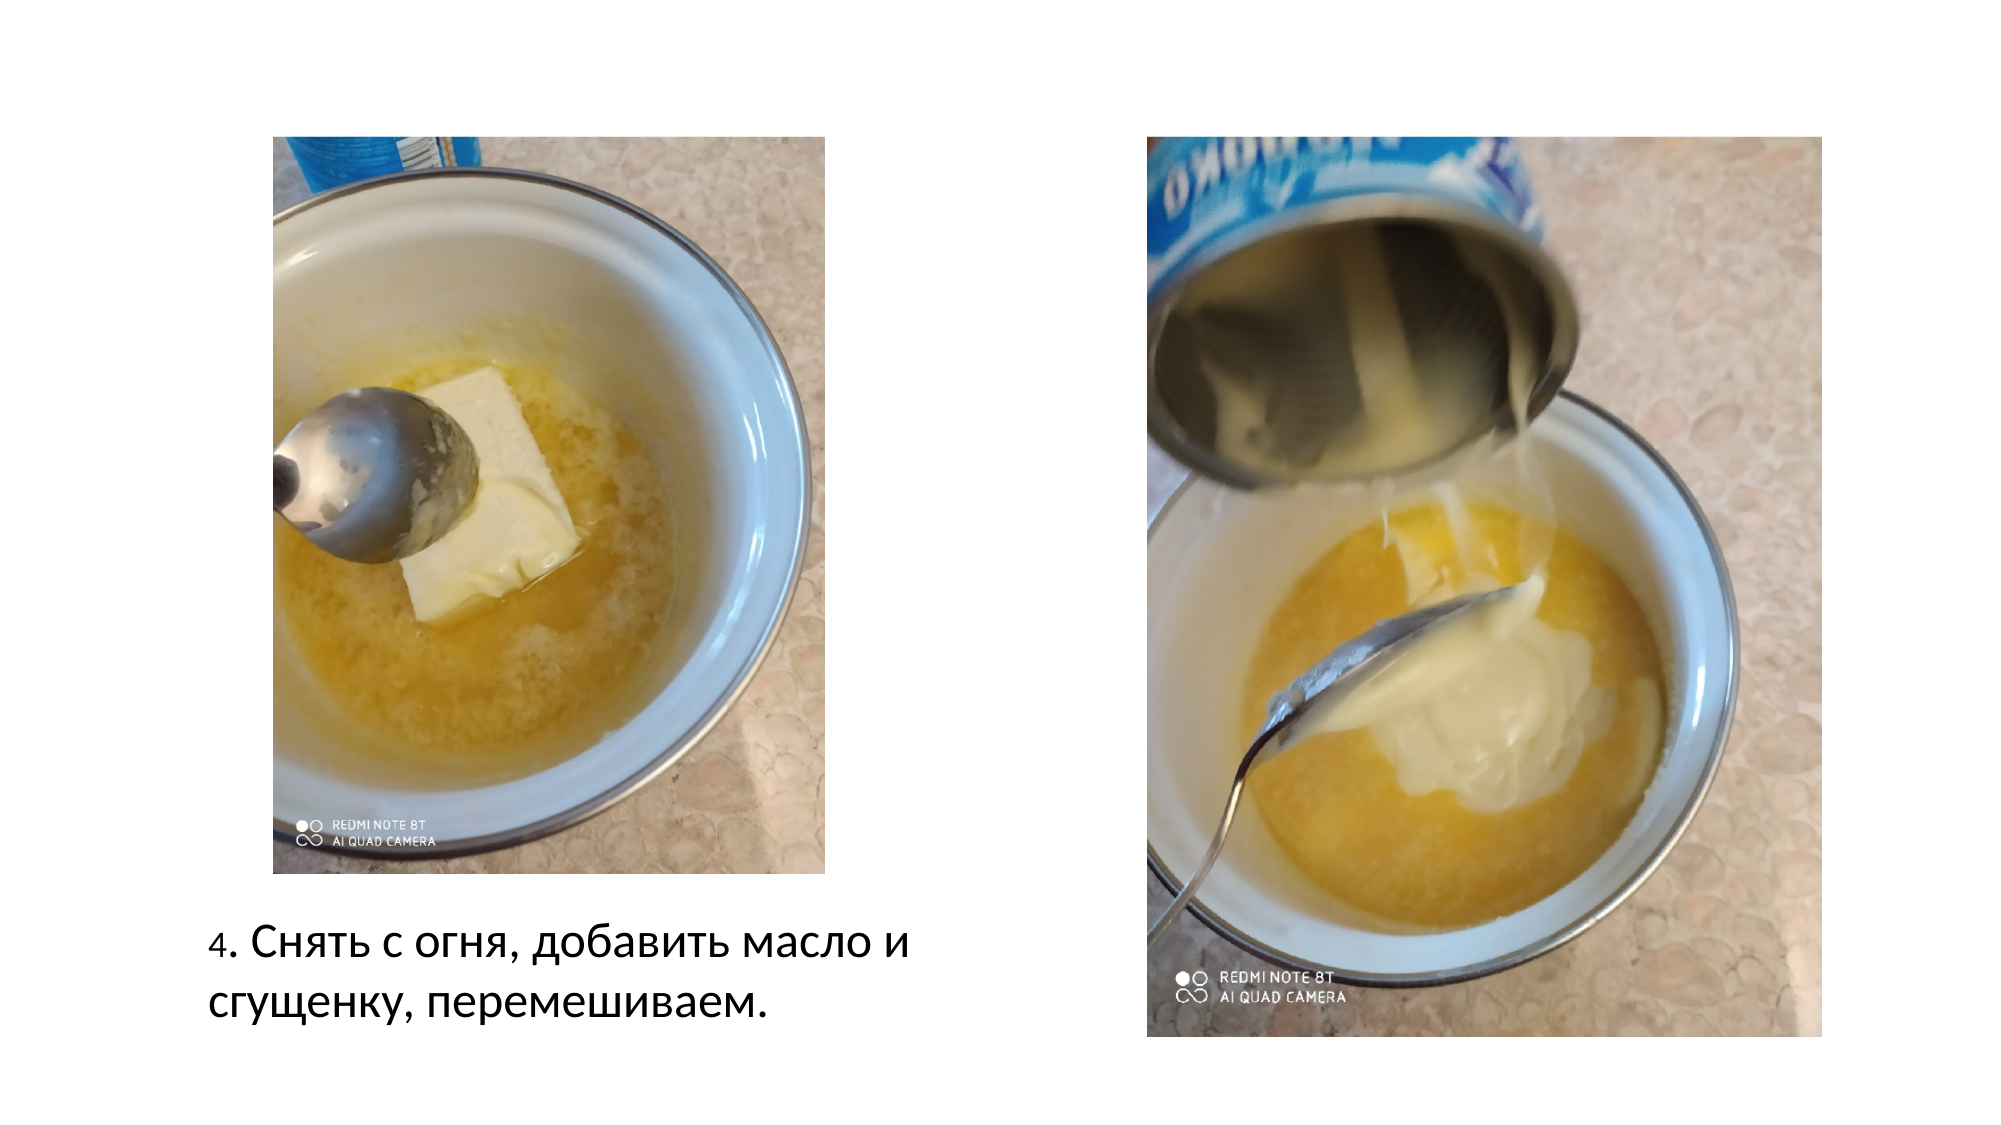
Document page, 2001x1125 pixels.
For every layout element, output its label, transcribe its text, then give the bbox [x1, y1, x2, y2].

text_box 4. Снять с огня, добавить масло и сгущенку, перемешиваем. [193, 900, 1007, 1036]
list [1034, 249, 1935, 925]
picture [1147, 925, 1822, 1036]
picture [180, 137, 917, 873]
picture [1147, 138, 1822, 249]
